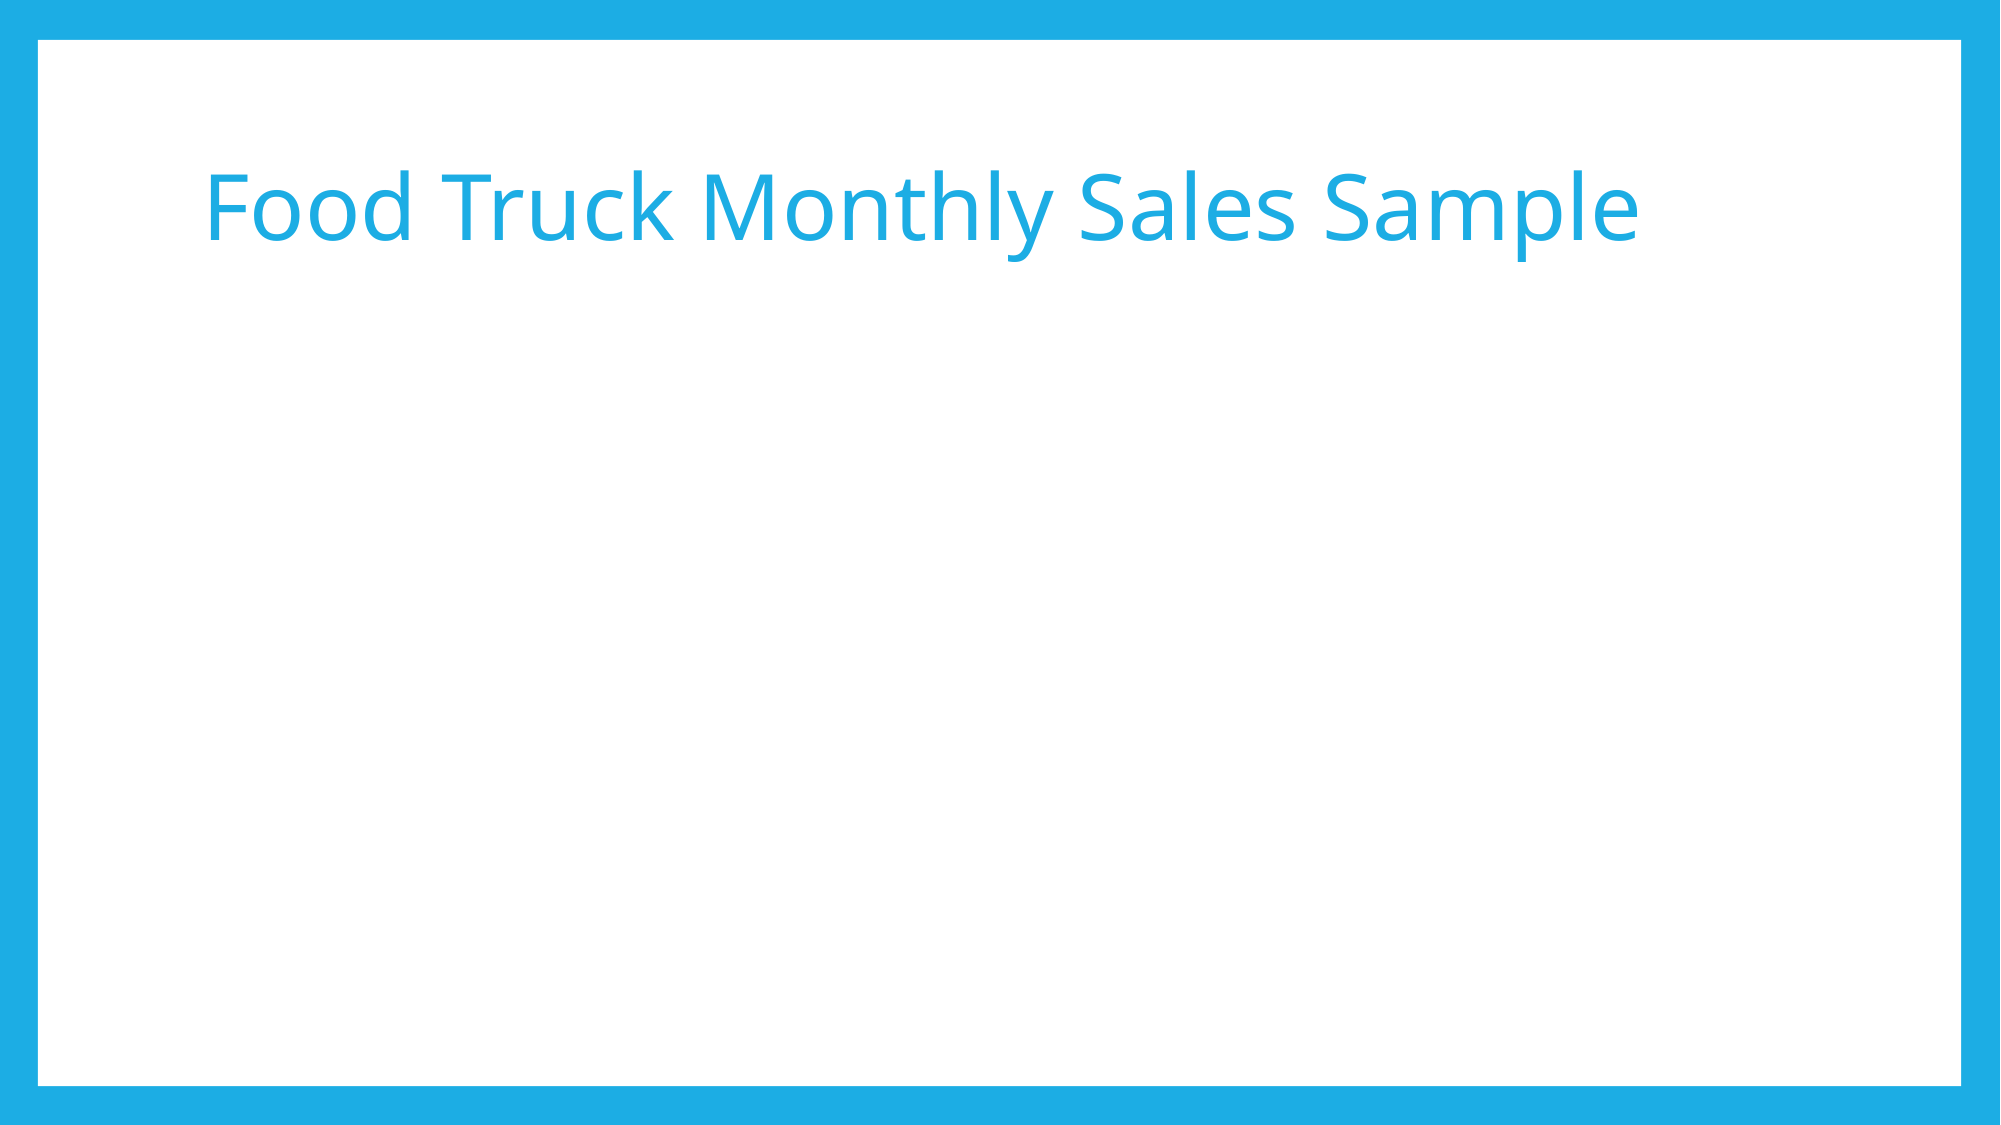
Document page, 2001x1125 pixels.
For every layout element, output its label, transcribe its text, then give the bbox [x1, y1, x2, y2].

title Food Truck Monthly Sales Sample [187, 99, 1808, 323]
